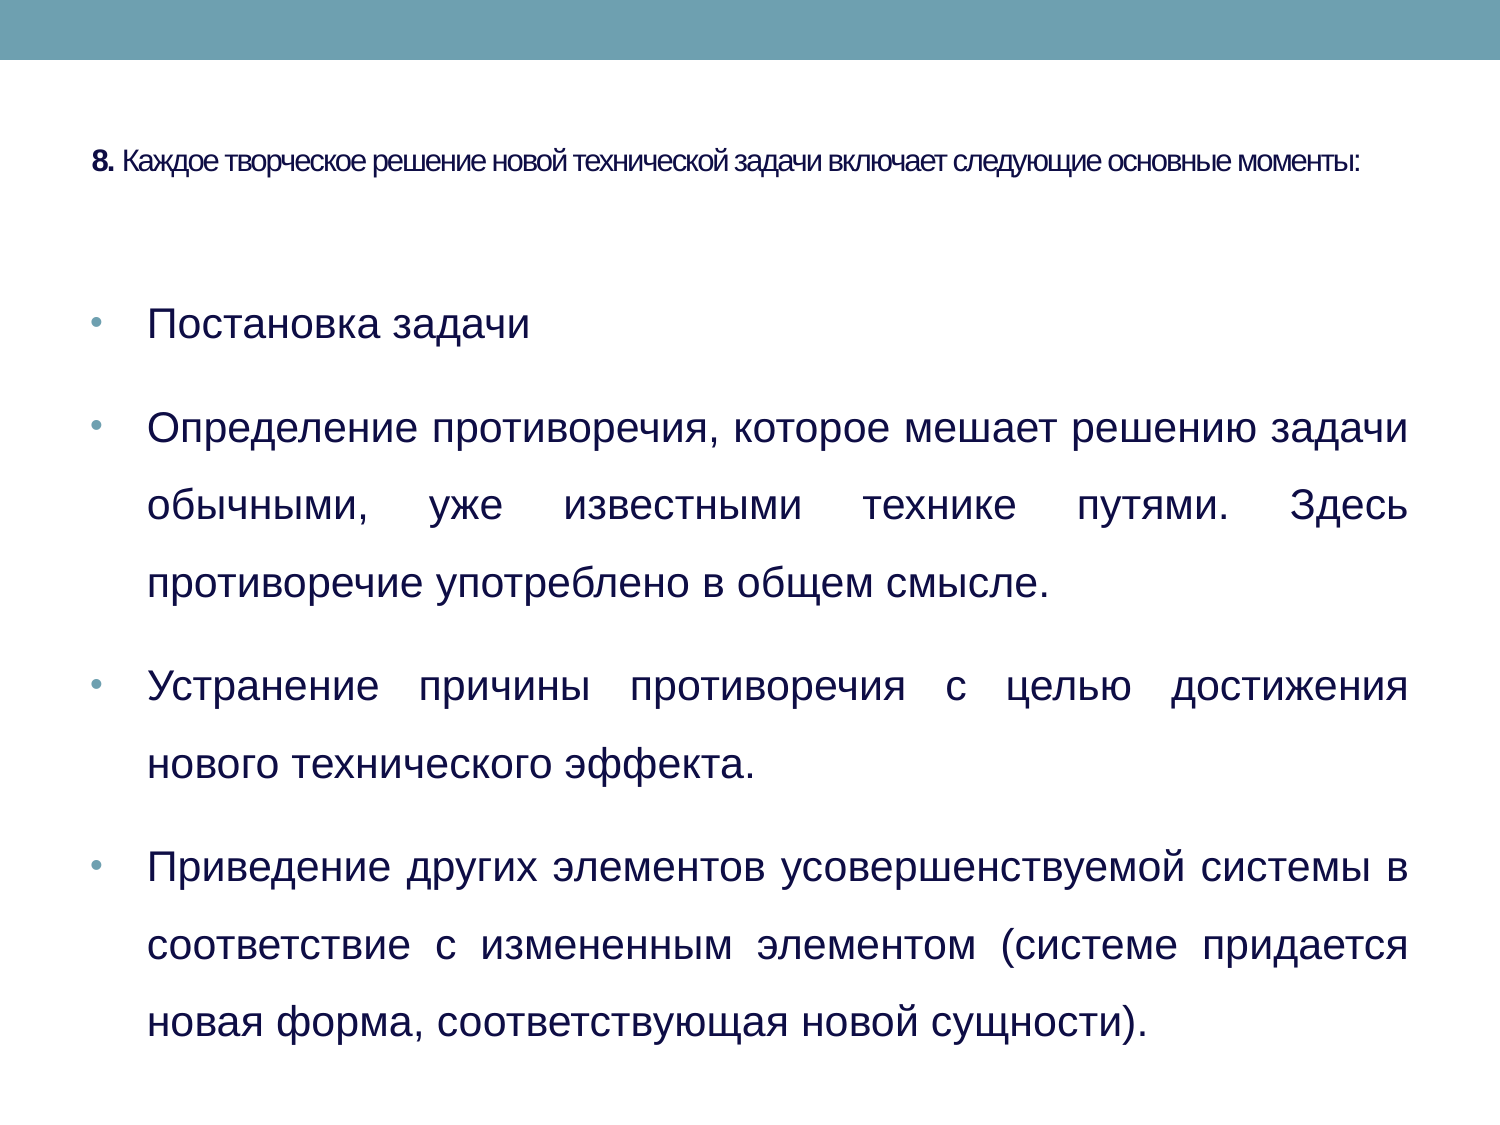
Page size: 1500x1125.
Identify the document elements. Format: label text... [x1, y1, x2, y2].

list Постановка задачи Определение противоречия, которое мешает решению задачи обычными, уже известными технике путями. Здесь противоречие употреблено в общем смысле. Устранение причины противоречия с целью достижения нового технического эффекта. Приведение других элементов усовершенствуемой системы в соответствие с измененным элементом (системе придается новая форма, соответствующая новой сущности). [75, 262, 1425, 1063]
title 8. Каждое творческое решение новой технической задачи включает следующие основные моменты: [76, 78, 1427, 241]
